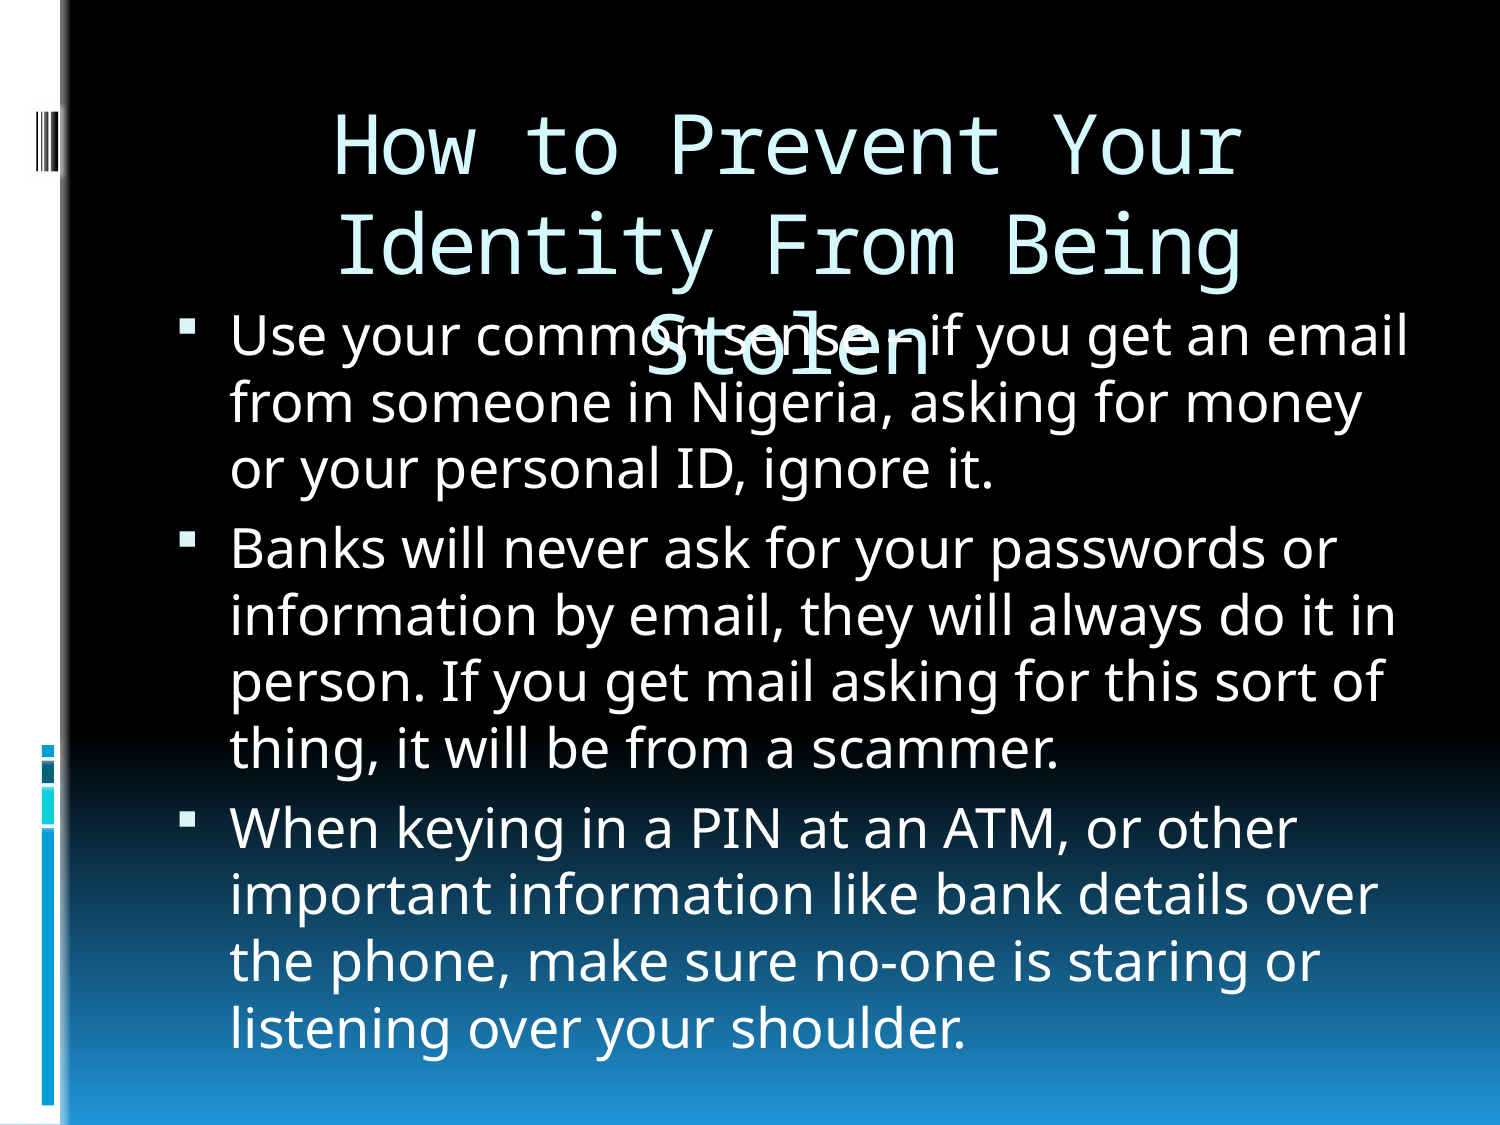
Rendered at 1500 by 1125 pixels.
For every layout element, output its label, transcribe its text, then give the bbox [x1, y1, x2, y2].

list Use your common sense – if you get an email from someone in Nigeria, asking for money or your personal ID, ignore it. Banks will never ask for your passwords or information by email, they will always do it in person. If you get mail asking for this sort of thing, it will be from a scammer. When keying in a PIN at an ATM, or other important information like bank details over the phone, make sure no-one is staring or listening over your shoulder. [150, 292, 1425, 1083]
title How to Prevent Your Identity From Being Stolen [150, 83, 1425, 234]
